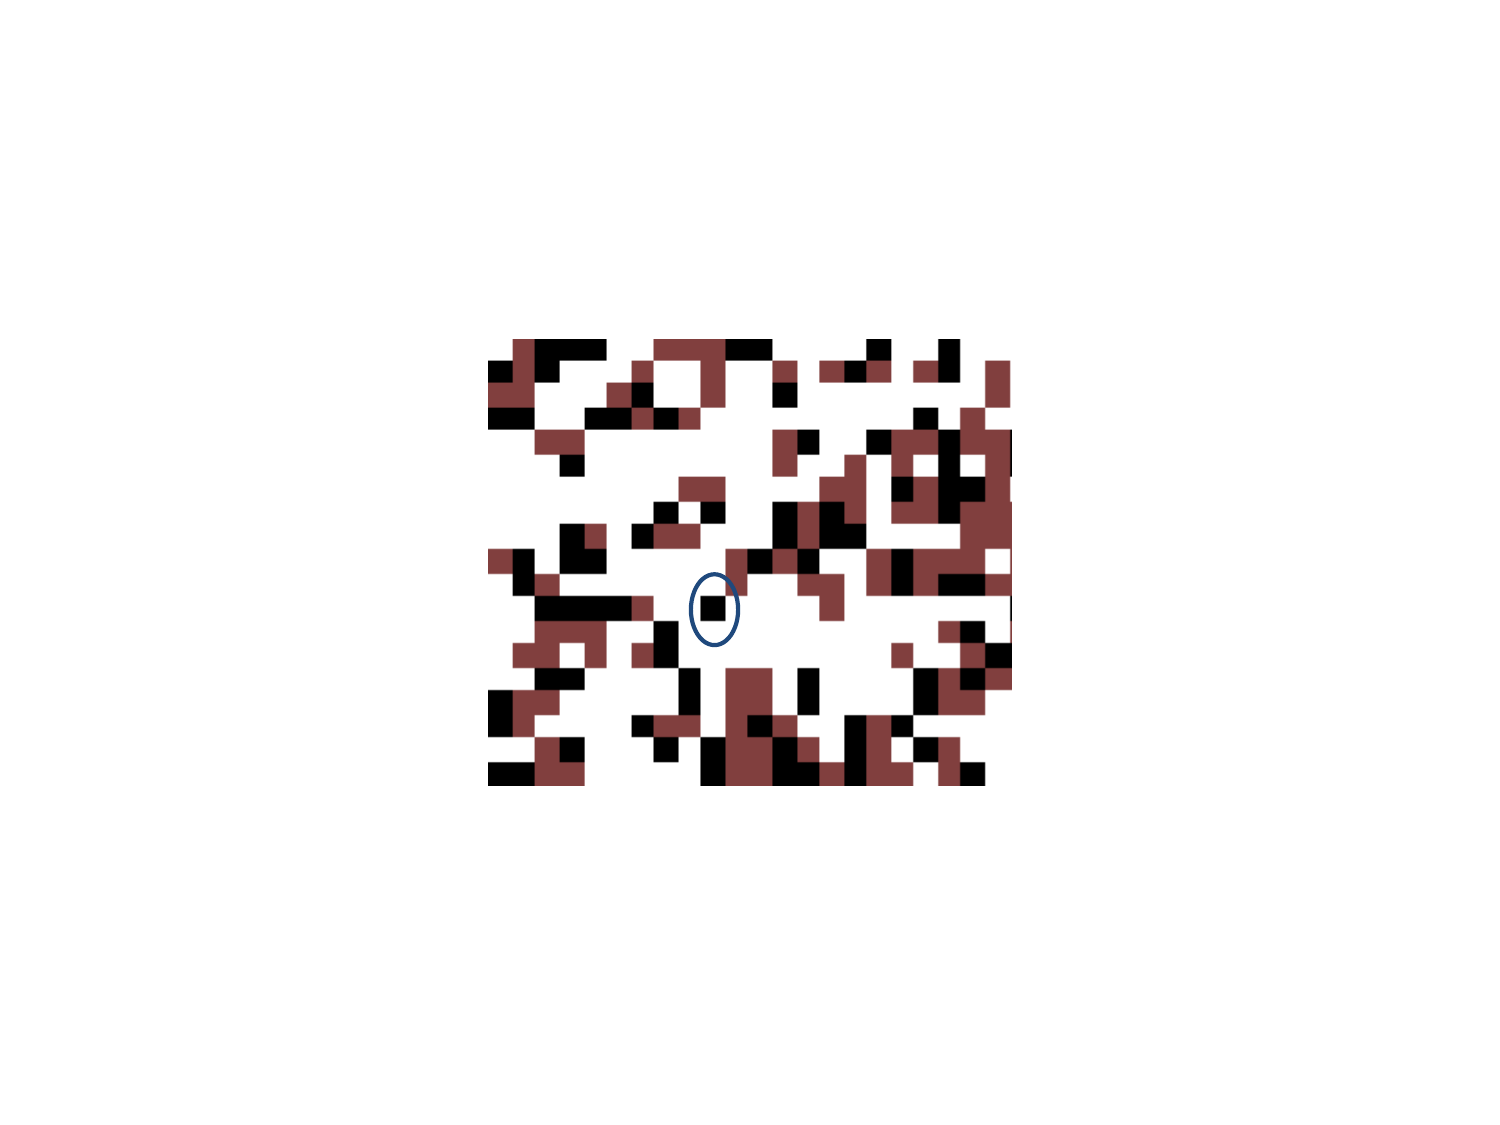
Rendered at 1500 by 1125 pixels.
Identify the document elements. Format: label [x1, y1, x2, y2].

picture [488, 339, 1012, 786]
